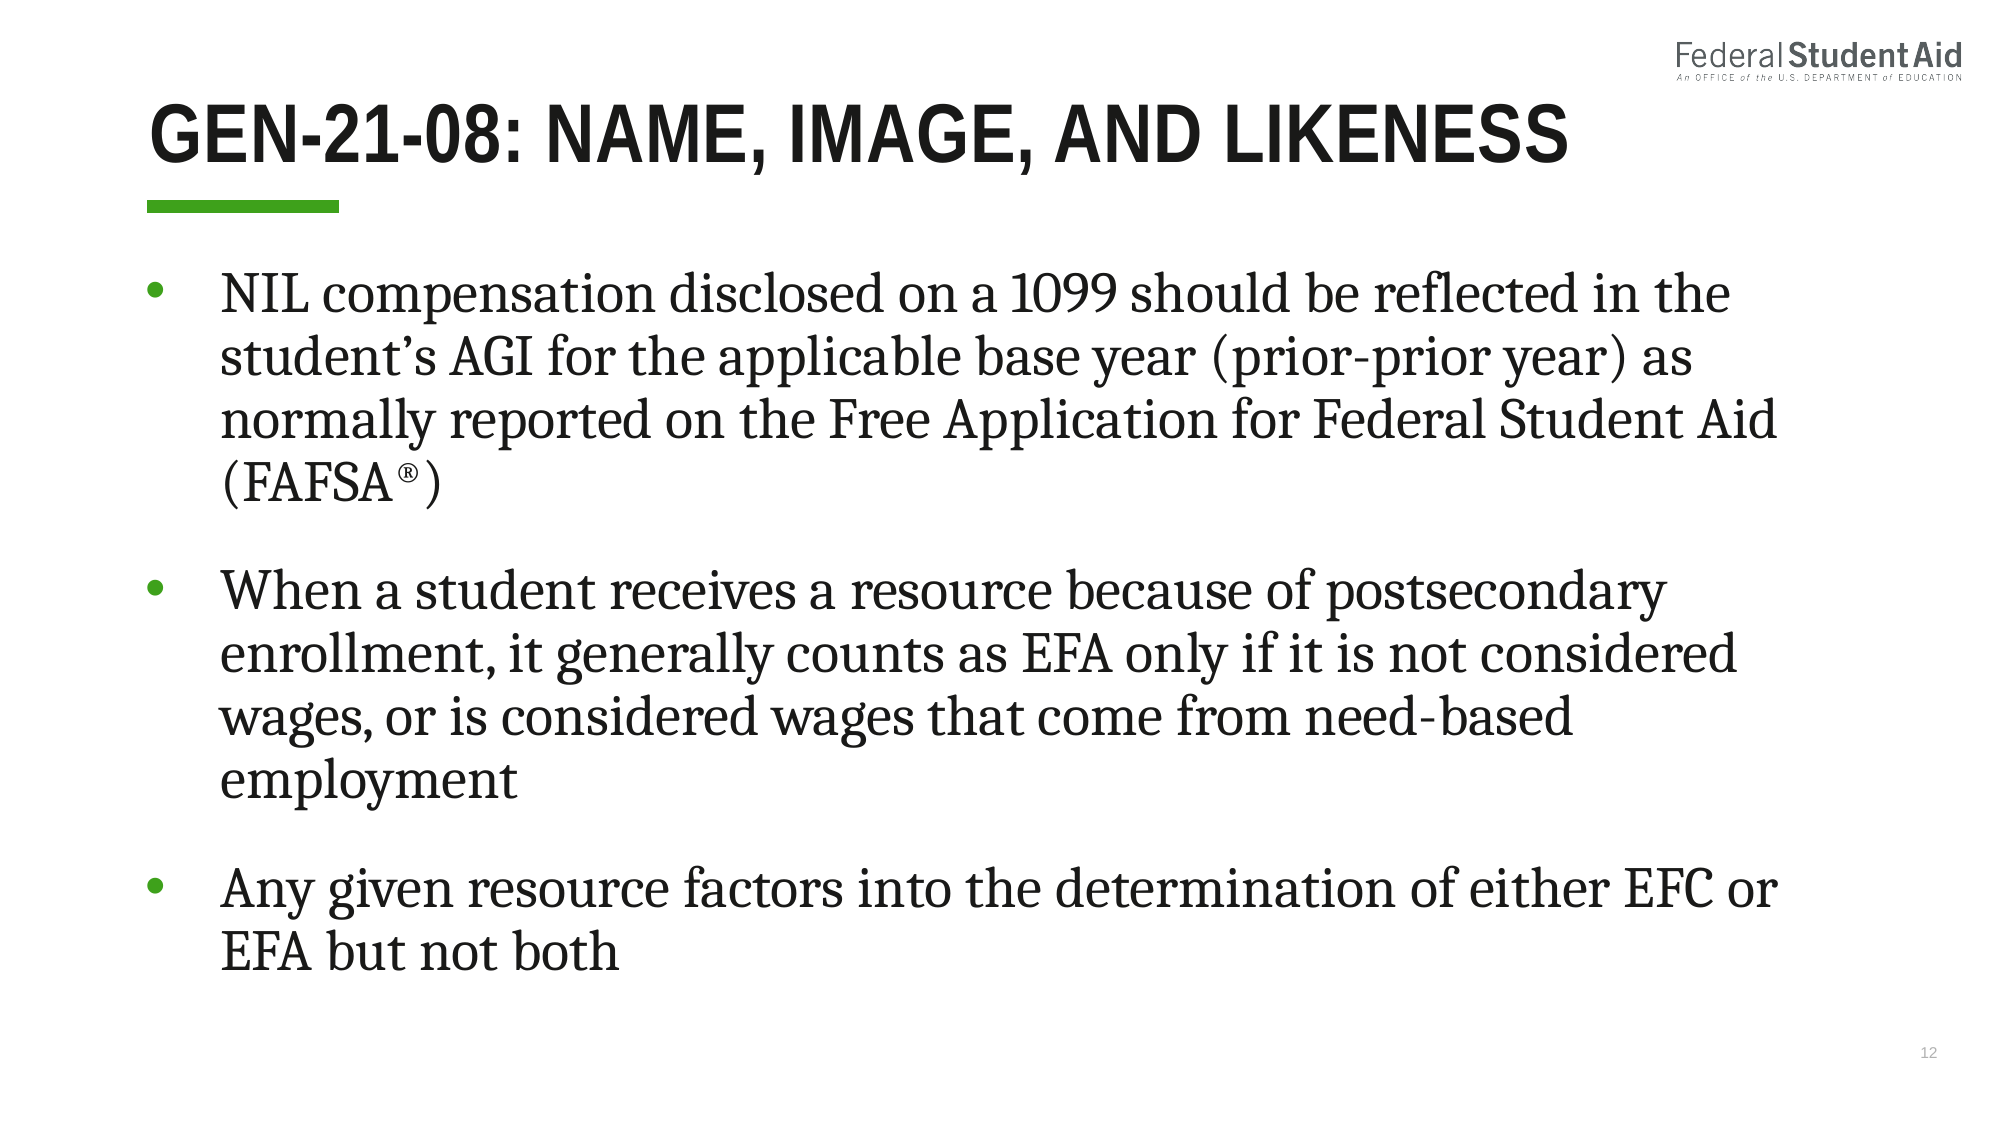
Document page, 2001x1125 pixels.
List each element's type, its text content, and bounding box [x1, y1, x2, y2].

list NIL compensation disclosed on a 1099 should be reflected in the student’s AGI for the applicable base year (prior-prior year) as normally reported on the Free Application for Federal Student Aid (FAFSA®) When a student receives a resource because of postsecondary enrollment, it generally counts as EFA only if it is not considered wages, or is considered wages that come from need-based employment Any given resource factors into the determination of either EFC or EFA but not both [130, 254, 1856, 1043]
picture [1651, 16, 1986, 106]
title GEN-21-08: Name, image, and likeness [149, 57, 1606, 189]
slide_number 12 [1920, 1042, 1986, 1094]
